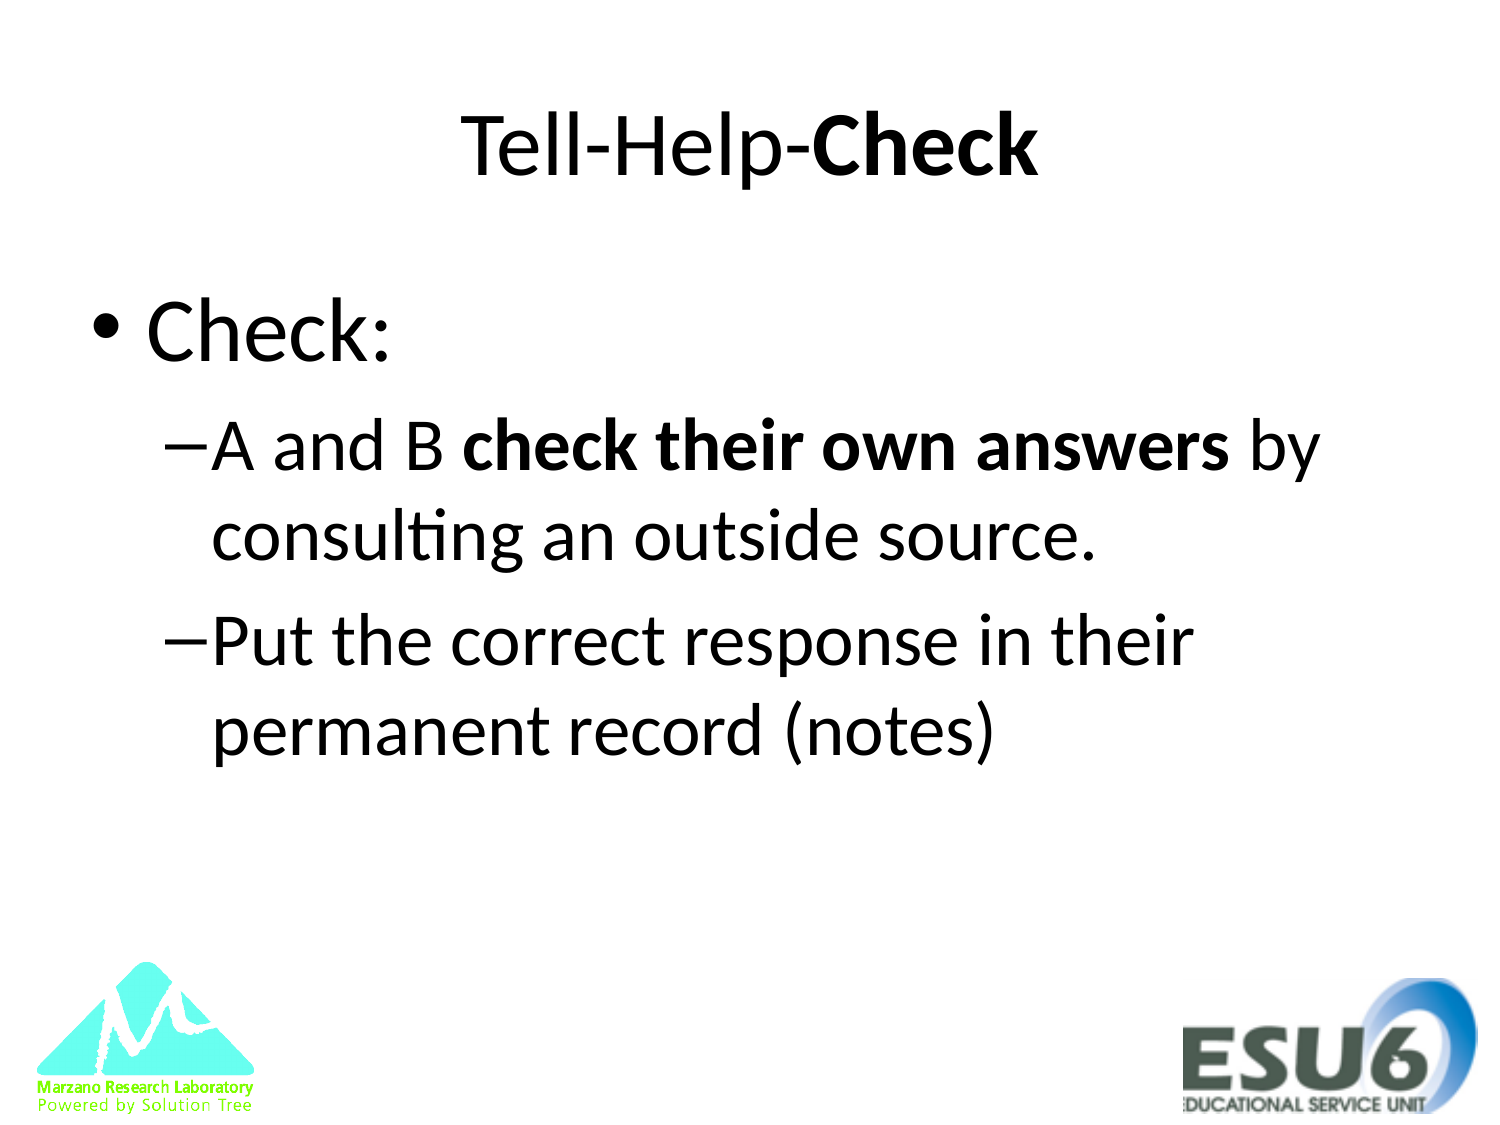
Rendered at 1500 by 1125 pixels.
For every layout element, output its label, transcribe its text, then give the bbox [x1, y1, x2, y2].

list Check: A and B check their own answers by consulting an outside source. Put the correct response in their permanent record (notes) [75, 262, 1425, 1005]
title Tell-Help-Check [75, 45, 1425, 233]
picture [1183, 978, 1478, 1114]
picture [37, 962, 254, 1114]
